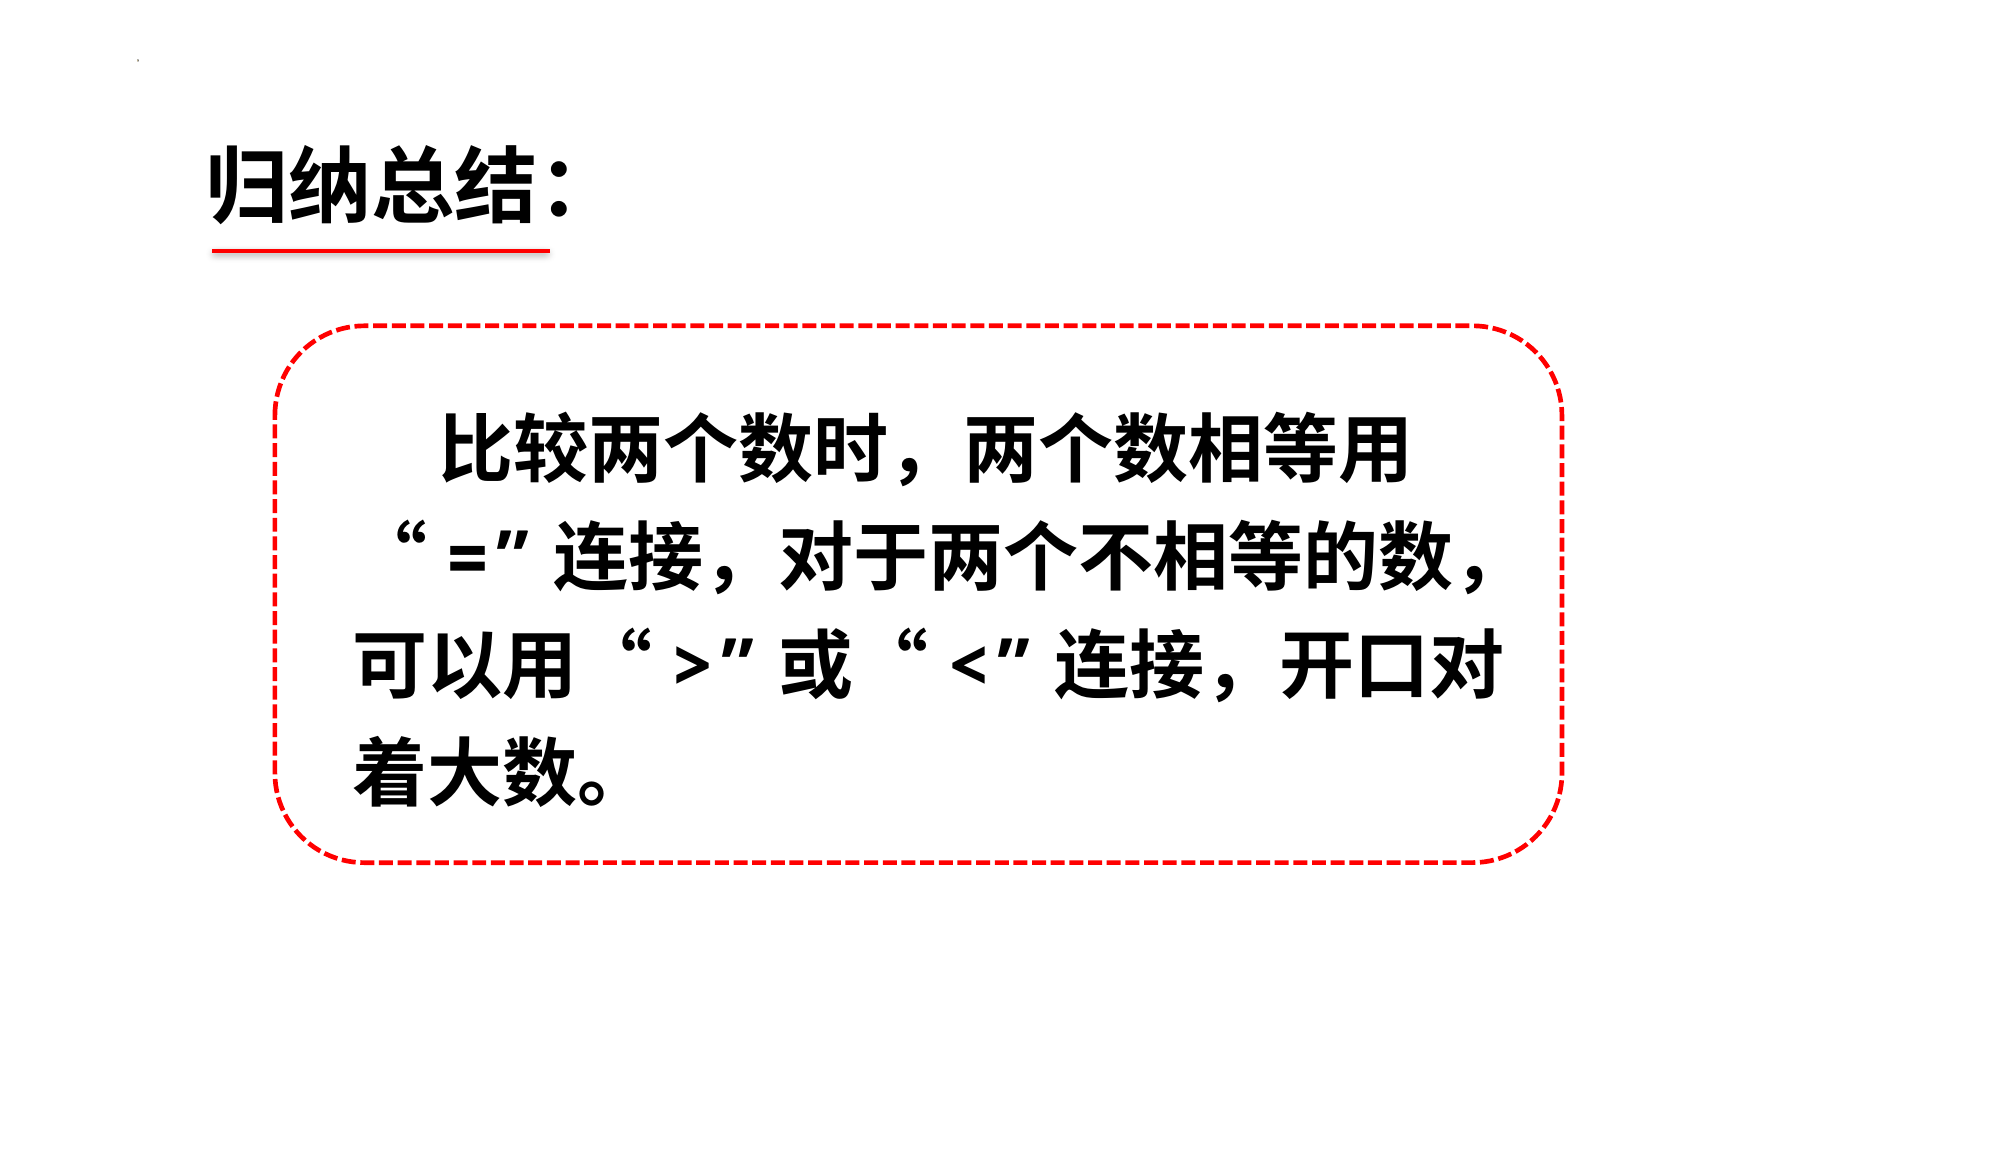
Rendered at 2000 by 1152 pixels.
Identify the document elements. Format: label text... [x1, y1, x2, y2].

text_box 比较两个数时，两个数相等用“=”连接，对于两个不相等的数，可以用“>”或“<”连接，开口对着大数。 [337, 375, 1529, 823]
text_box 归纳总结： [190, 125, 637, 241]
text_box [274, 325, 1563, 863]
